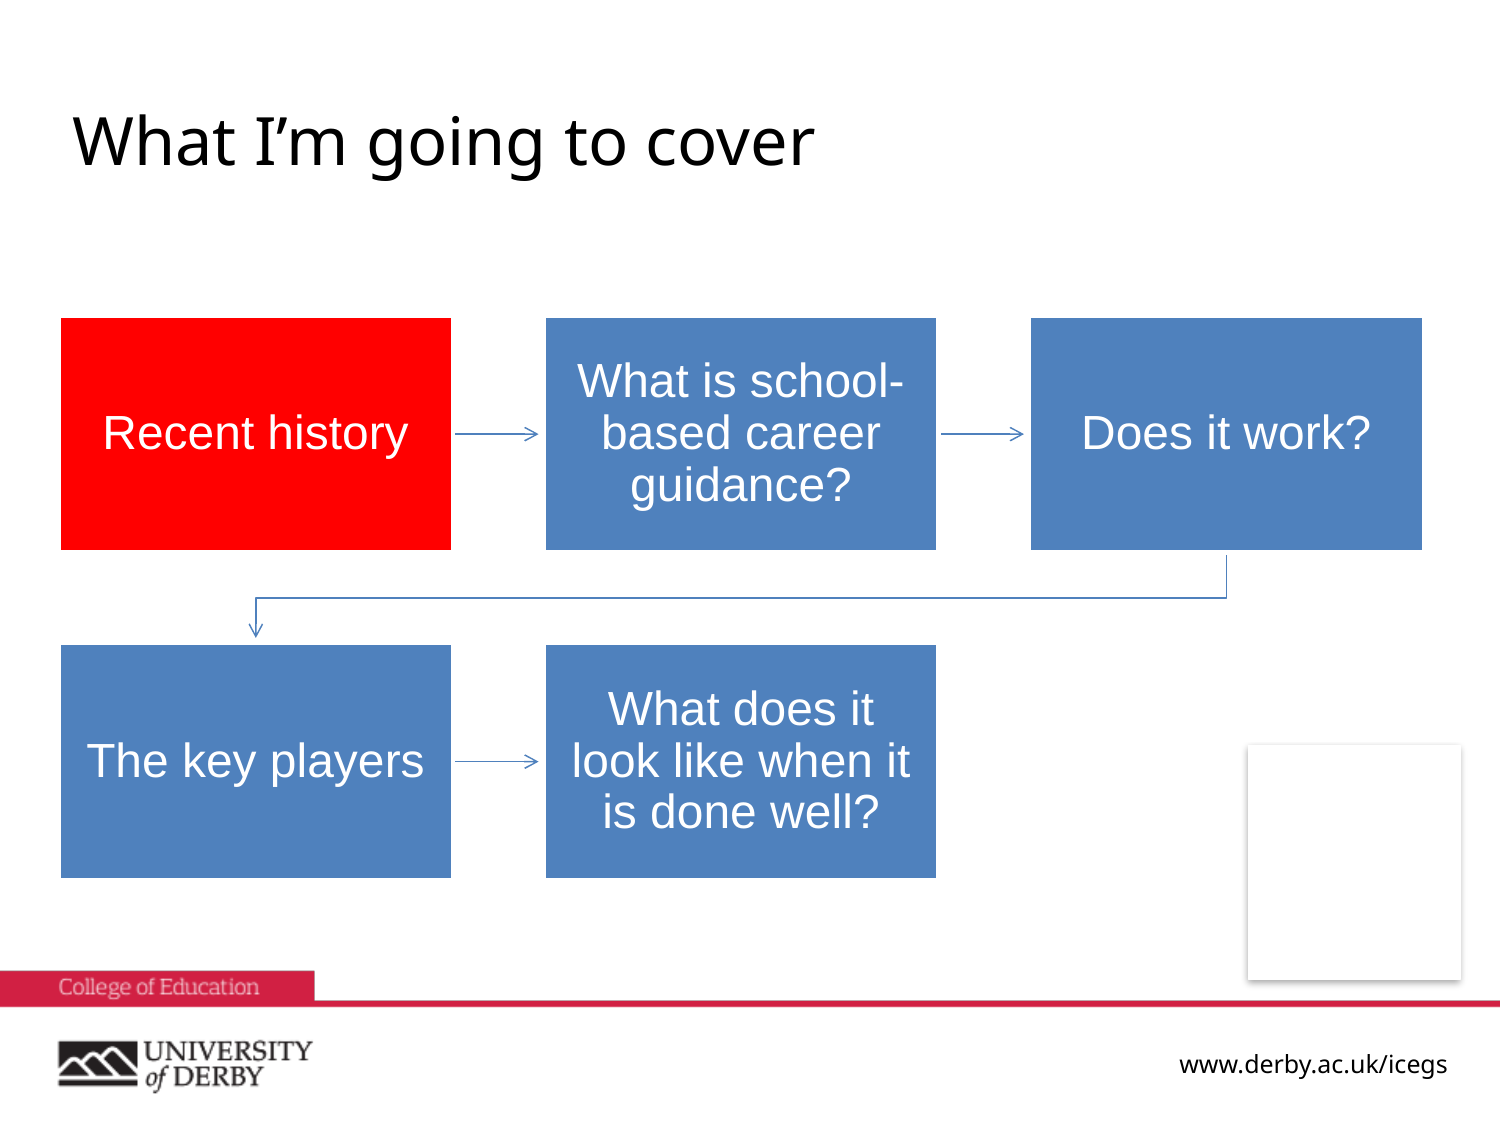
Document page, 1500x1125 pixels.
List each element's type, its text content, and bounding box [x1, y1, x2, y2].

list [57, 262, 1426, 934]
title What I’m going to cover [57, 45, 1425, 233]
